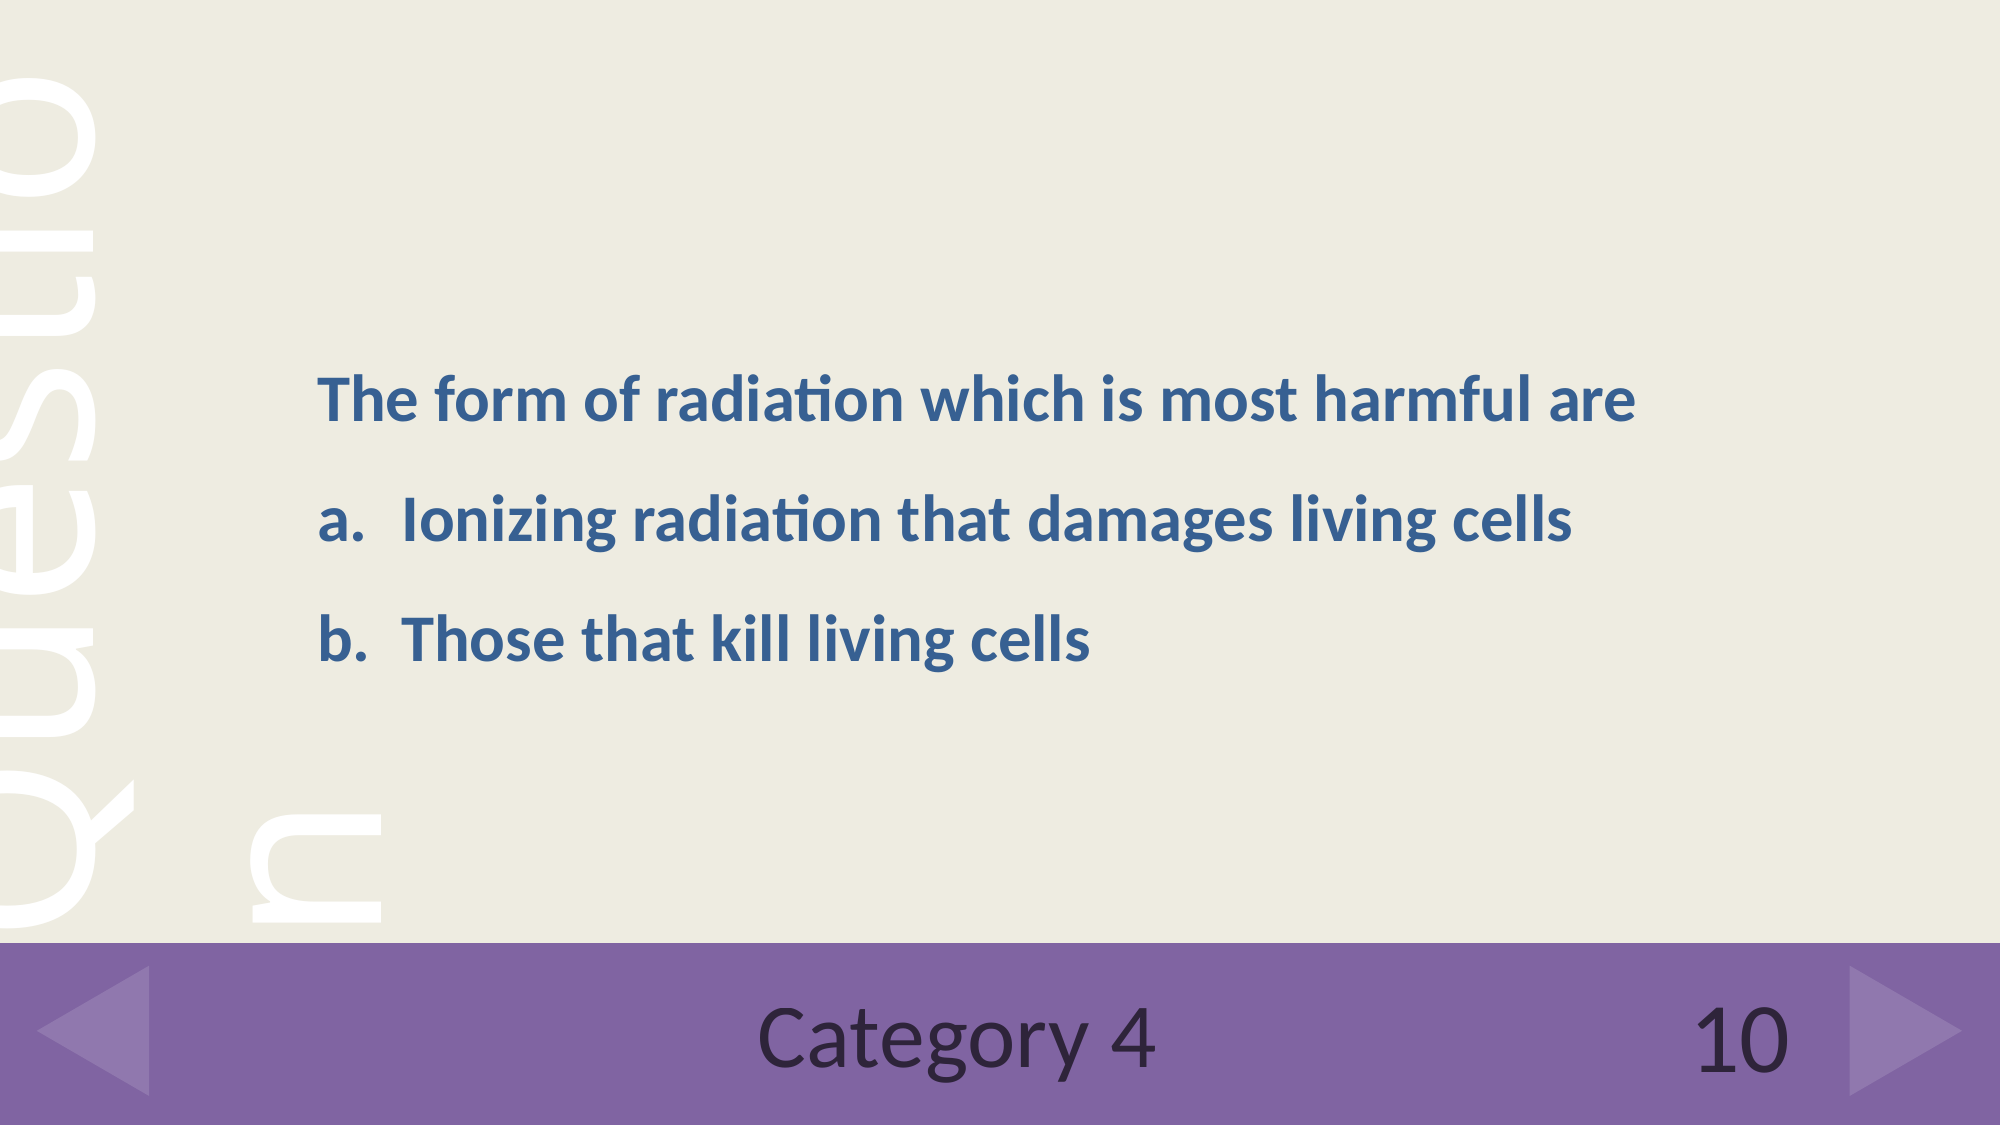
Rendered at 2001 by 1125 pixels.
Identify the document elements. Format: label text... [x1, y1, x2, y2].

title Category 4 [57, 937, 1858, 1125]
list The form of radiation which is most harmful are Ionizing radiation that damages living cells Those that kill living cells [302, 158, 1847, 831]
